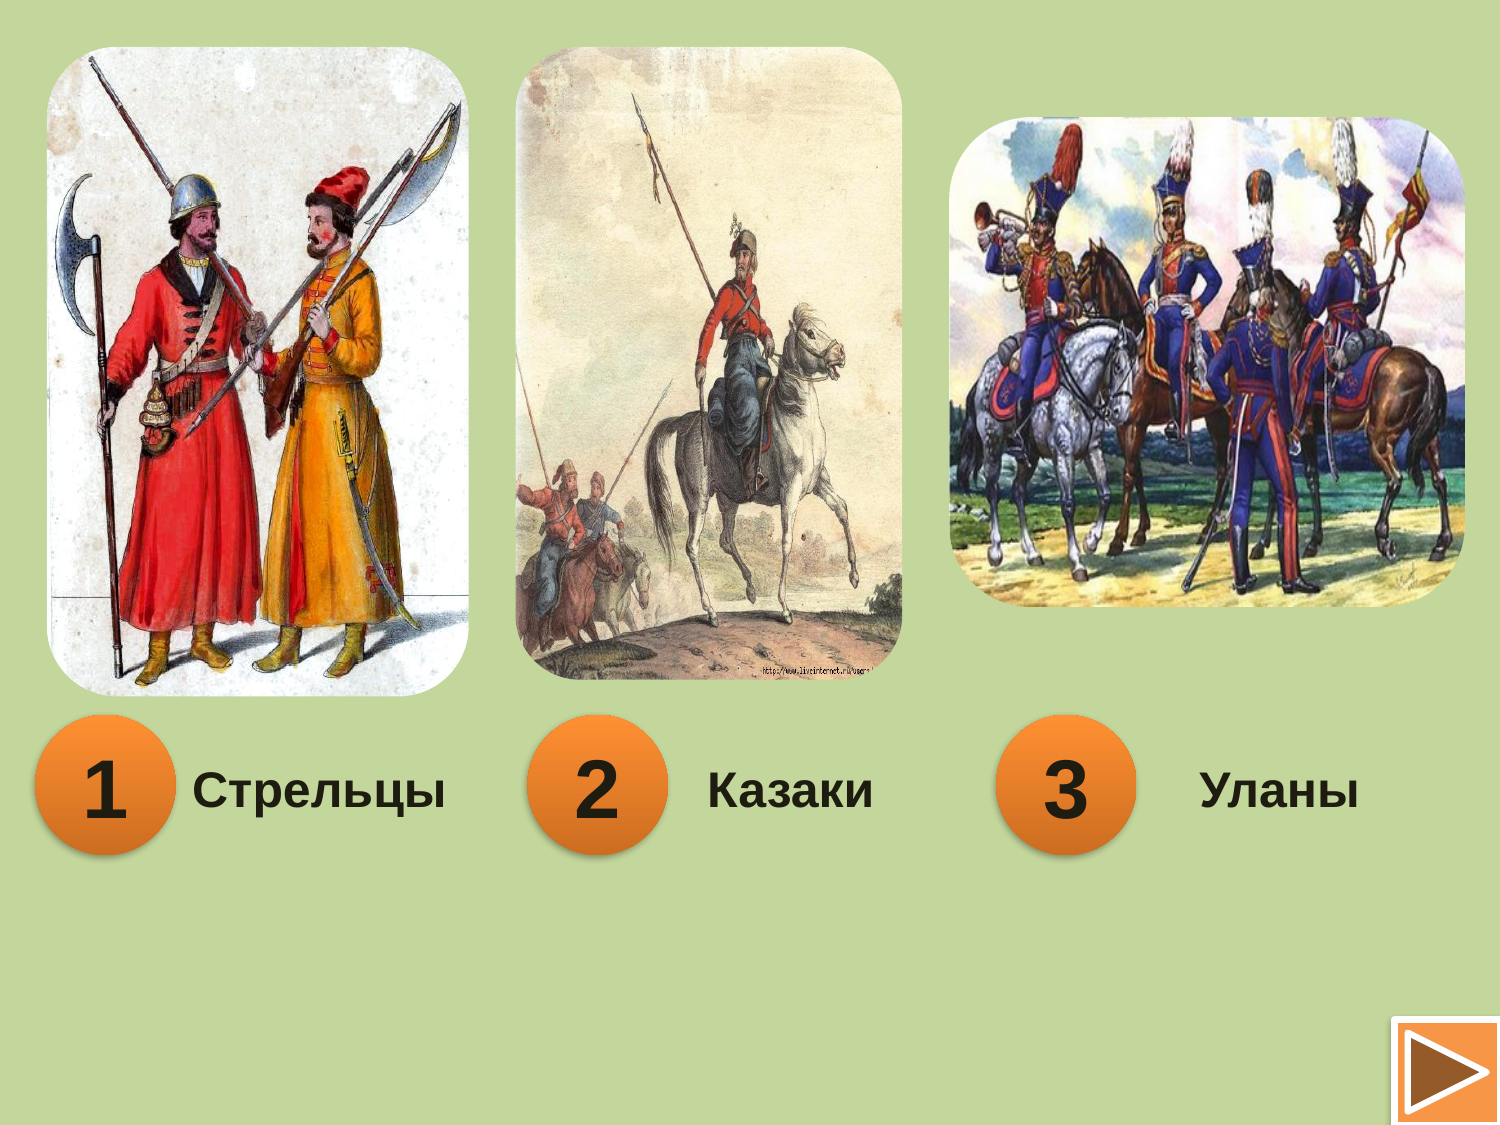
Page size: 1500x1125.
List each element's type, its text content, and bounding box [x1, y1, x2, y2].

text_box Казаки [692, 749, 890, 825]
text_box Стрельцы [177, 749, 462, 825]
picture [948, 116, 1466, 608]
text_box 2 [527, 714, 668, 856]
text_box 3 [996, 714, 1137, 856]
picture [515, 46, 903, 680]
picture [46, 46, 469, 697]
text_box 1 [35, 714, 176, 856]
text_box Уланы [1184, 749, 1375, 825]
text_box [1391, 1016, 1500, 1125]
